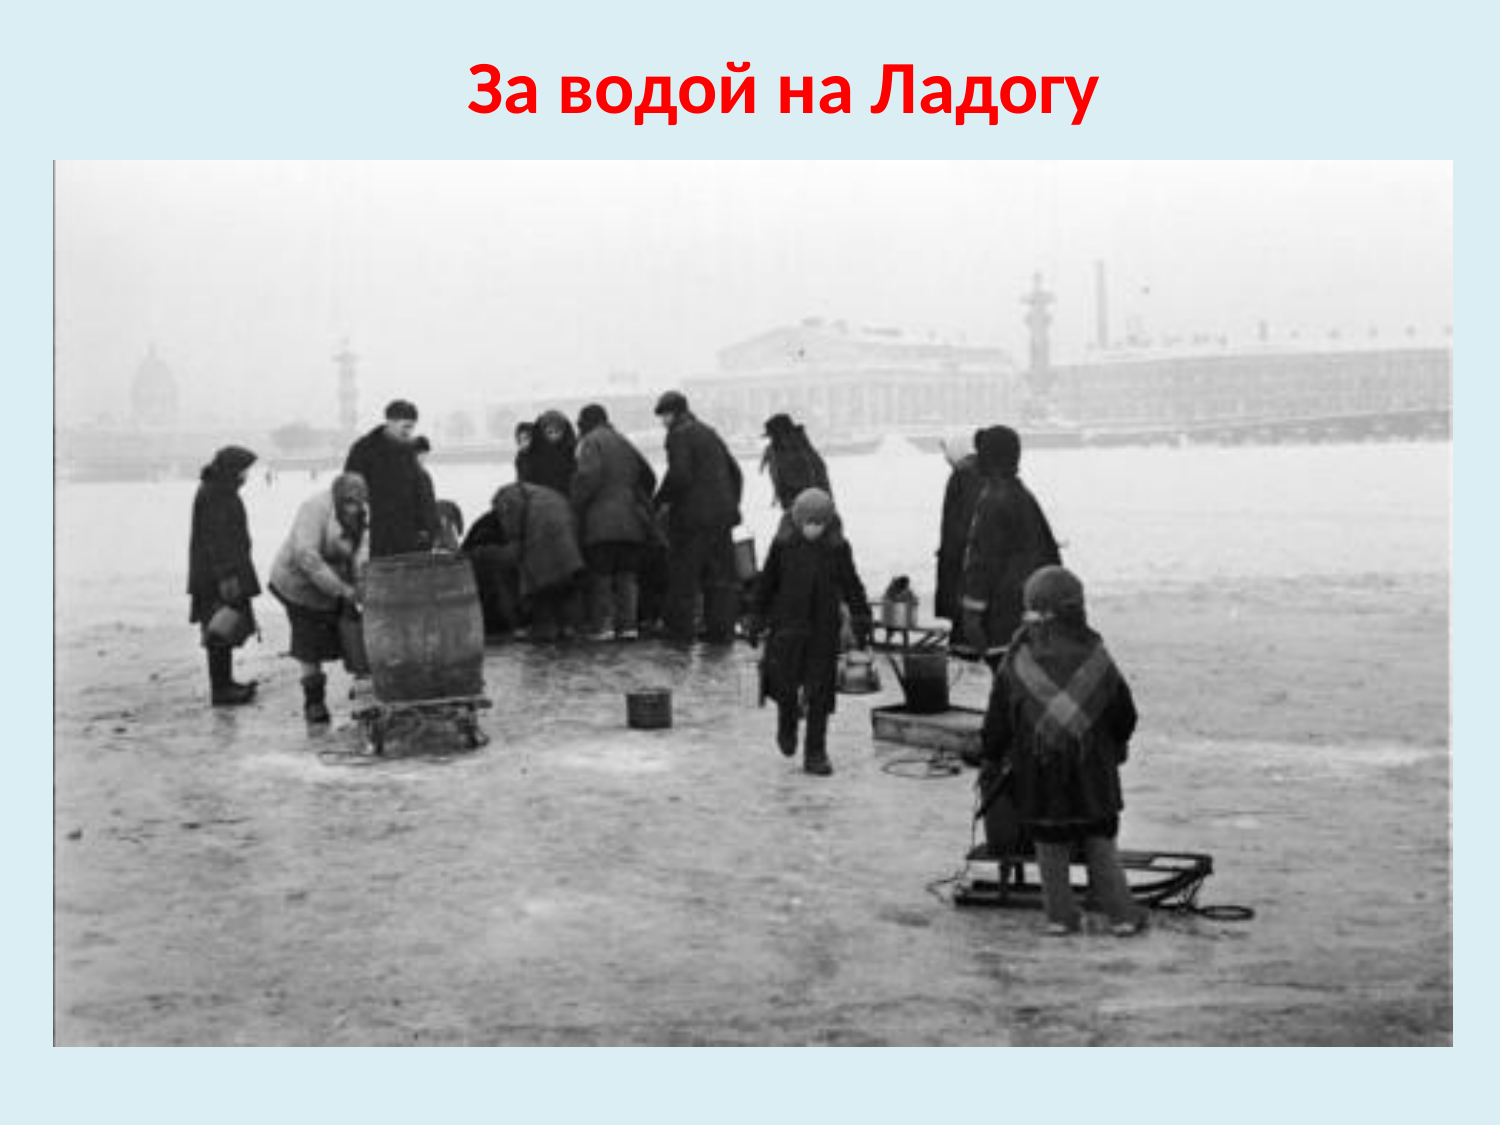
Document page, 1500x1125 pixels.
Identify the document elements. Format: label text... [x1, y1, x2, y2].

text_box За водой на Ладогу [452, 30, 1117, 136]
picture [52, 160, 1453, 1047]
